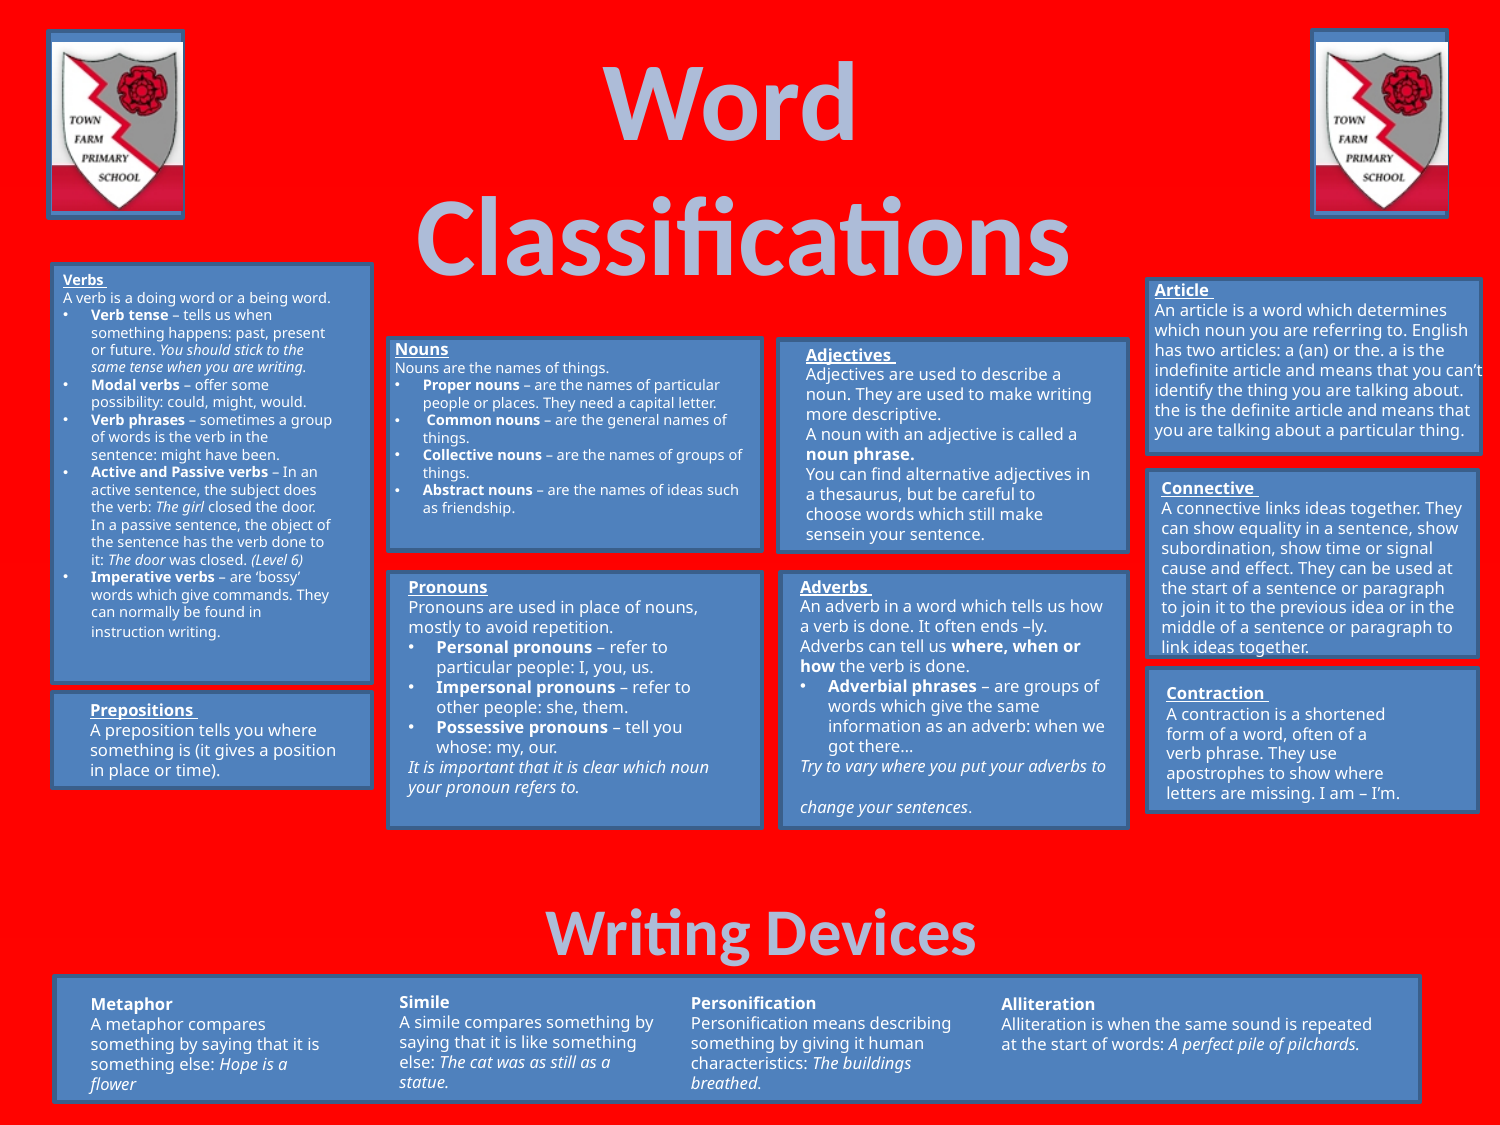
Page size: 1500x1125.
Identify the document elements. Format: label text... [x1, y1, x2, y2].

text_box [778, 570, 1130, 830]
picture [51, 42, 183, 212]
text_box [1145, 666, 1151, 814]
text_box Contraction A contraction is a shortened form of a word, often of a verb phrase. They use apostrophes to show where letters are missing. I am – I’m. [1151, 710, 1421, 831]
text_box Alliteration Alliteration is when the same sound is repeated at the start of words: A perfect pile of pilchards. [986, 986, 1396, 1101]
text_box [46, 29, 185, 48]
text_box [1421, 666, 1480, 814]
text_box [52, 974, 1422, 1104]
text_box [776, 337, 791, 554]
text_box [46, 213, 53, 220]
text_box [1310, 28, 1449, 219]
text_box Personification Personification means describing something by giving it human characteristics: The buildings breathed. [676, 977, 987, 1100]
text_box [50, 690, 374, 790]
text_box Writing Devices [442, 881, 1082, 977]
picture [1316, 42, 1448, 212]
text_box Verbs A verb is a doing word or a being word. Verb tense – tells us when something happens: past, present or future. You should stick to the same tense when you are writing. Modal verbs – offer some possibility: could, might, would. Verb phrases – sometimes a group of words is the verb in the sentence: might have been. Active and Passive verbs – In an active sentence, the subject does the verb: The girl closed the door. In a passive sentence, the object of the sentence has the verb done to it: The door was closed. (Level 6) Imperative verbs – are ‘bossy’ words which give commands. They can normally be found in instruction writing. [48, 263, 348, 648]
text_box Metaphor A metaphor compares something by saying that it is something else: Hope is a flower [75, 986, 348, 1101]
text_box Prepositions A preposition tells you where something is (it gives a position in place or time). [75, 692, 362, 787]
text_box Connective A connective links ideas together. They can show equality in a sentence, show subordination, show time or signal cause and effect. They can be used at the start of a sentence or paragraph to join it to the previous idea or in the middle of a sentence or paragraph to link ideas together. [1146, 470, 1478, 710]
text_box Adverbs An adverb in a word which tells us how a verb is done. It often ends –ly. Adverbs can tell us where, when or how the verb is done. Adverbial phrases – are groups of words which give the same information as an adverb: when we got there… Try to vary where you put your adverbs to change your sentences. [785, 568, 1128, 829]
text_box [50, 262, 374, 685]
text_box Nouns Nouns are the names of things. Proper nouns – are the names of particular people or places. They need a capital letter. Common nouns – are the general names of things. Collective nouns – are the names of groups of things. Abstract nouns – are the names of ideas such as friendship. [380, 311, 770, 569]
text_box Pronouns Pronouns are used in place of nouns, mostly to avoid repetition. Personal pronouns – refer to particular people: I, you, us. Impersonal pronouns – refer to other people: she, them. Possessive pronouns – tell you whose: my, our. It is important that it is clear which noun your pronoun refers to. [393, 569, 745, 825]
text_box Adjectives Adjectives are used to describe a noun. They are used to make writing more descriptive. A noun with an adjective is called a noun phrase. You can find alternative adjectives in a thesaurus, but be careful to choose words which still make sensein your sentence. [791, 291, 1111, 568]
text_box Word Classifications [401, 20, 1087, 306]
text_box Simile A simile compares something by saying that it is like something else: The cat was as still as a statue. [384, 984, 676, 1100]
text_box [386, 570, 764, 830]
text_box [1111, 337, 1130, 554]
text_box Article An article is a word which determines which noun you are referring to. English has two articles: a (an) or the. a is the indefinite article and means that you can’t identify the thing you are talking about. the is the definite article and means that you are talking about a particular thing. [1139, 232, 1500, 468]
